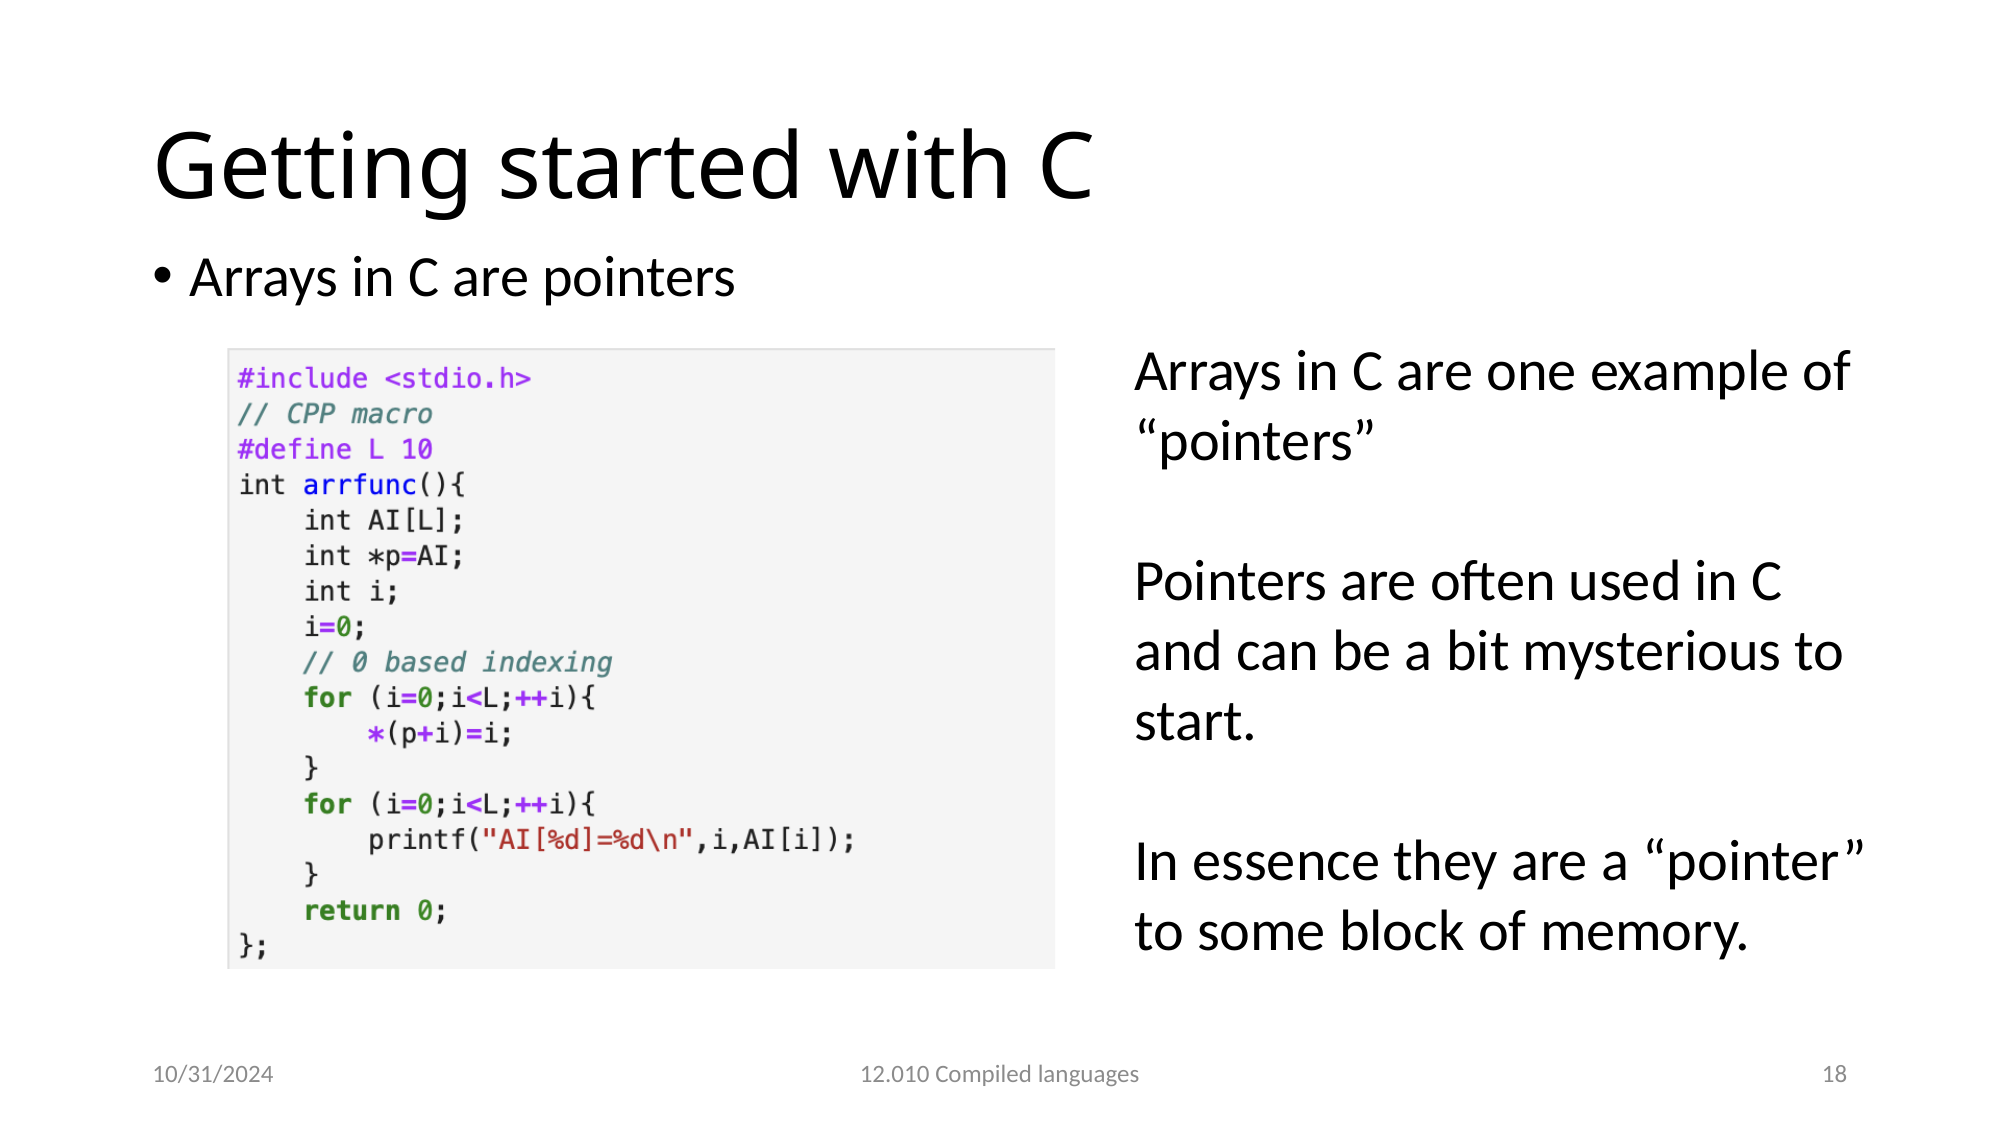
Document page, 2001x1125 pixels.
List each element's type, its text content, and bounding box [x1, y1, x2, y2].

text_box Arrays in C are one example of “pointers” Pointers are often used in C and can be a bit mysterious to start. In essence they are a “pointer” to some block of memory. [1119, 324, 1896, 970]
footer 12.010 Compiled languages [662, 1042, 1338, 1103]
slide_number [137, 1042, 588, 1103]
list Arrays in C are pointers [137, 238, 1863, 953]
slide_number 18 [1412, 1042, 1863, 1103]
title Getting started with C [137, 59, 1863, 238]
picture [218, 345, 1056, 969]
